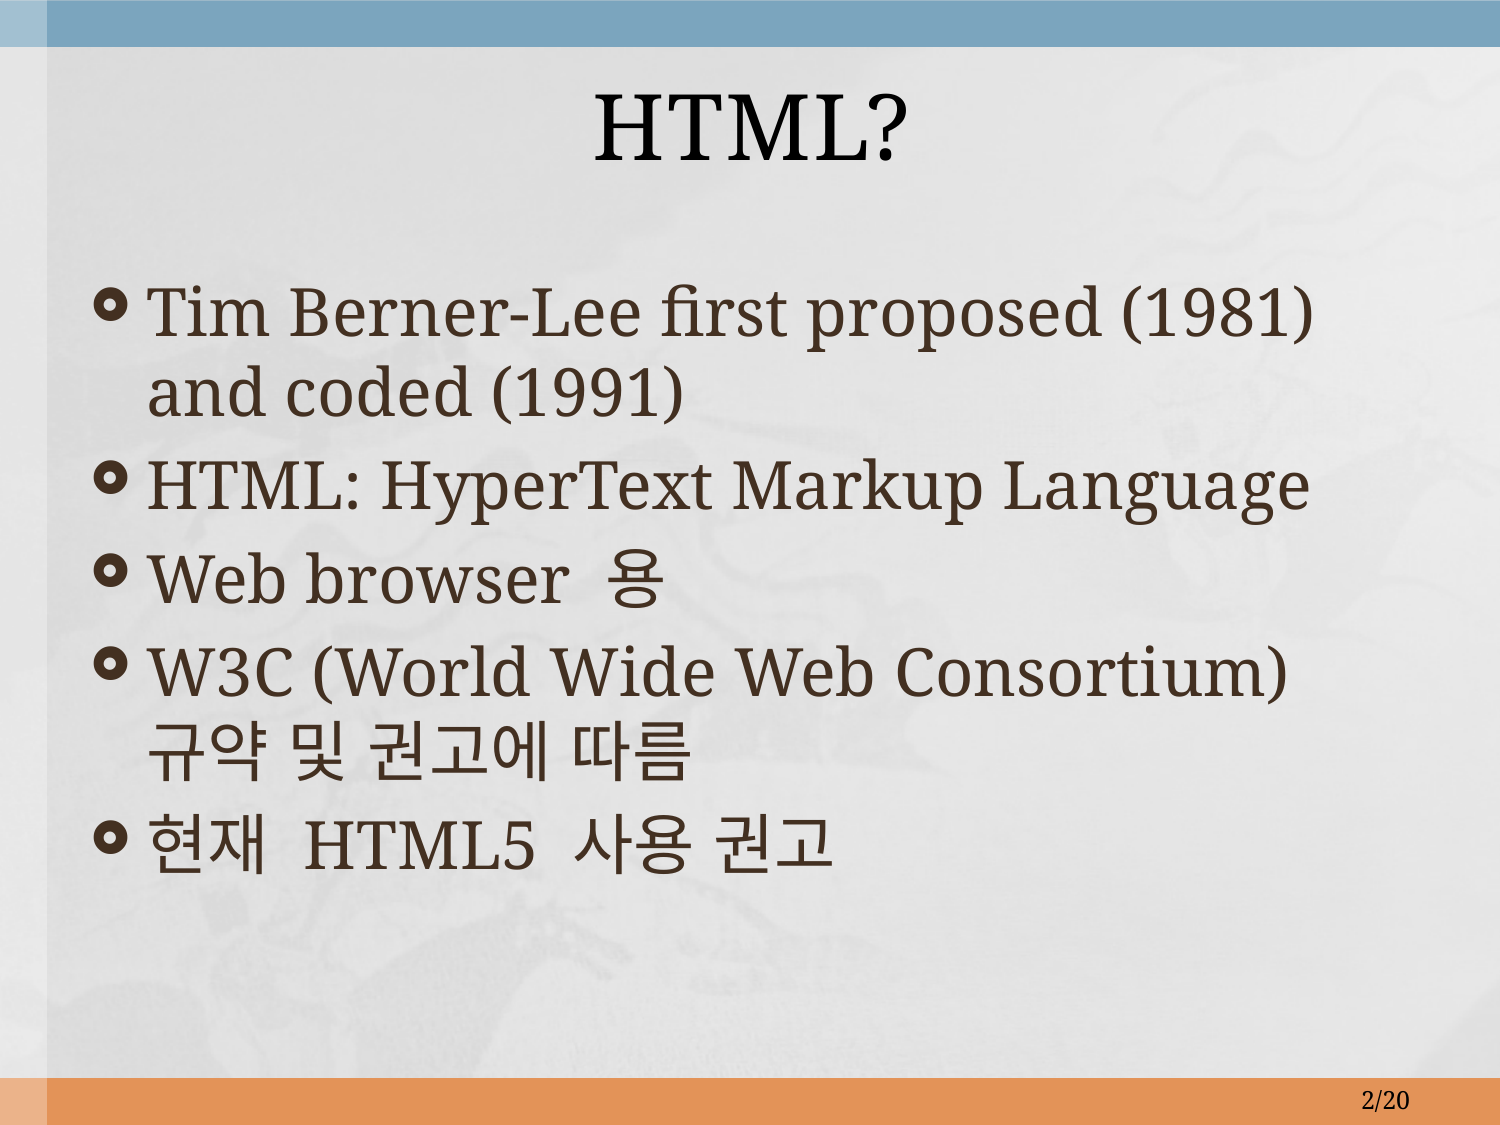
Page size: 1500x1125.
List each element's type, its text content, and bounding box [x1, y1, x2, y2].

title HTML? [49, 46, 1454, 202]
slide_number 2 [1074, 1078, 1425, 1125]
list Tim Berner-Lee first proposed (1981) and coded (1991) HTML: HyperText Markup Language Web browser 용 W3C (World Wide Web Consortium) 규약 및 권고에 따름 현재 HTML5 사용 권고 [75, 262, 1425, 1005]
